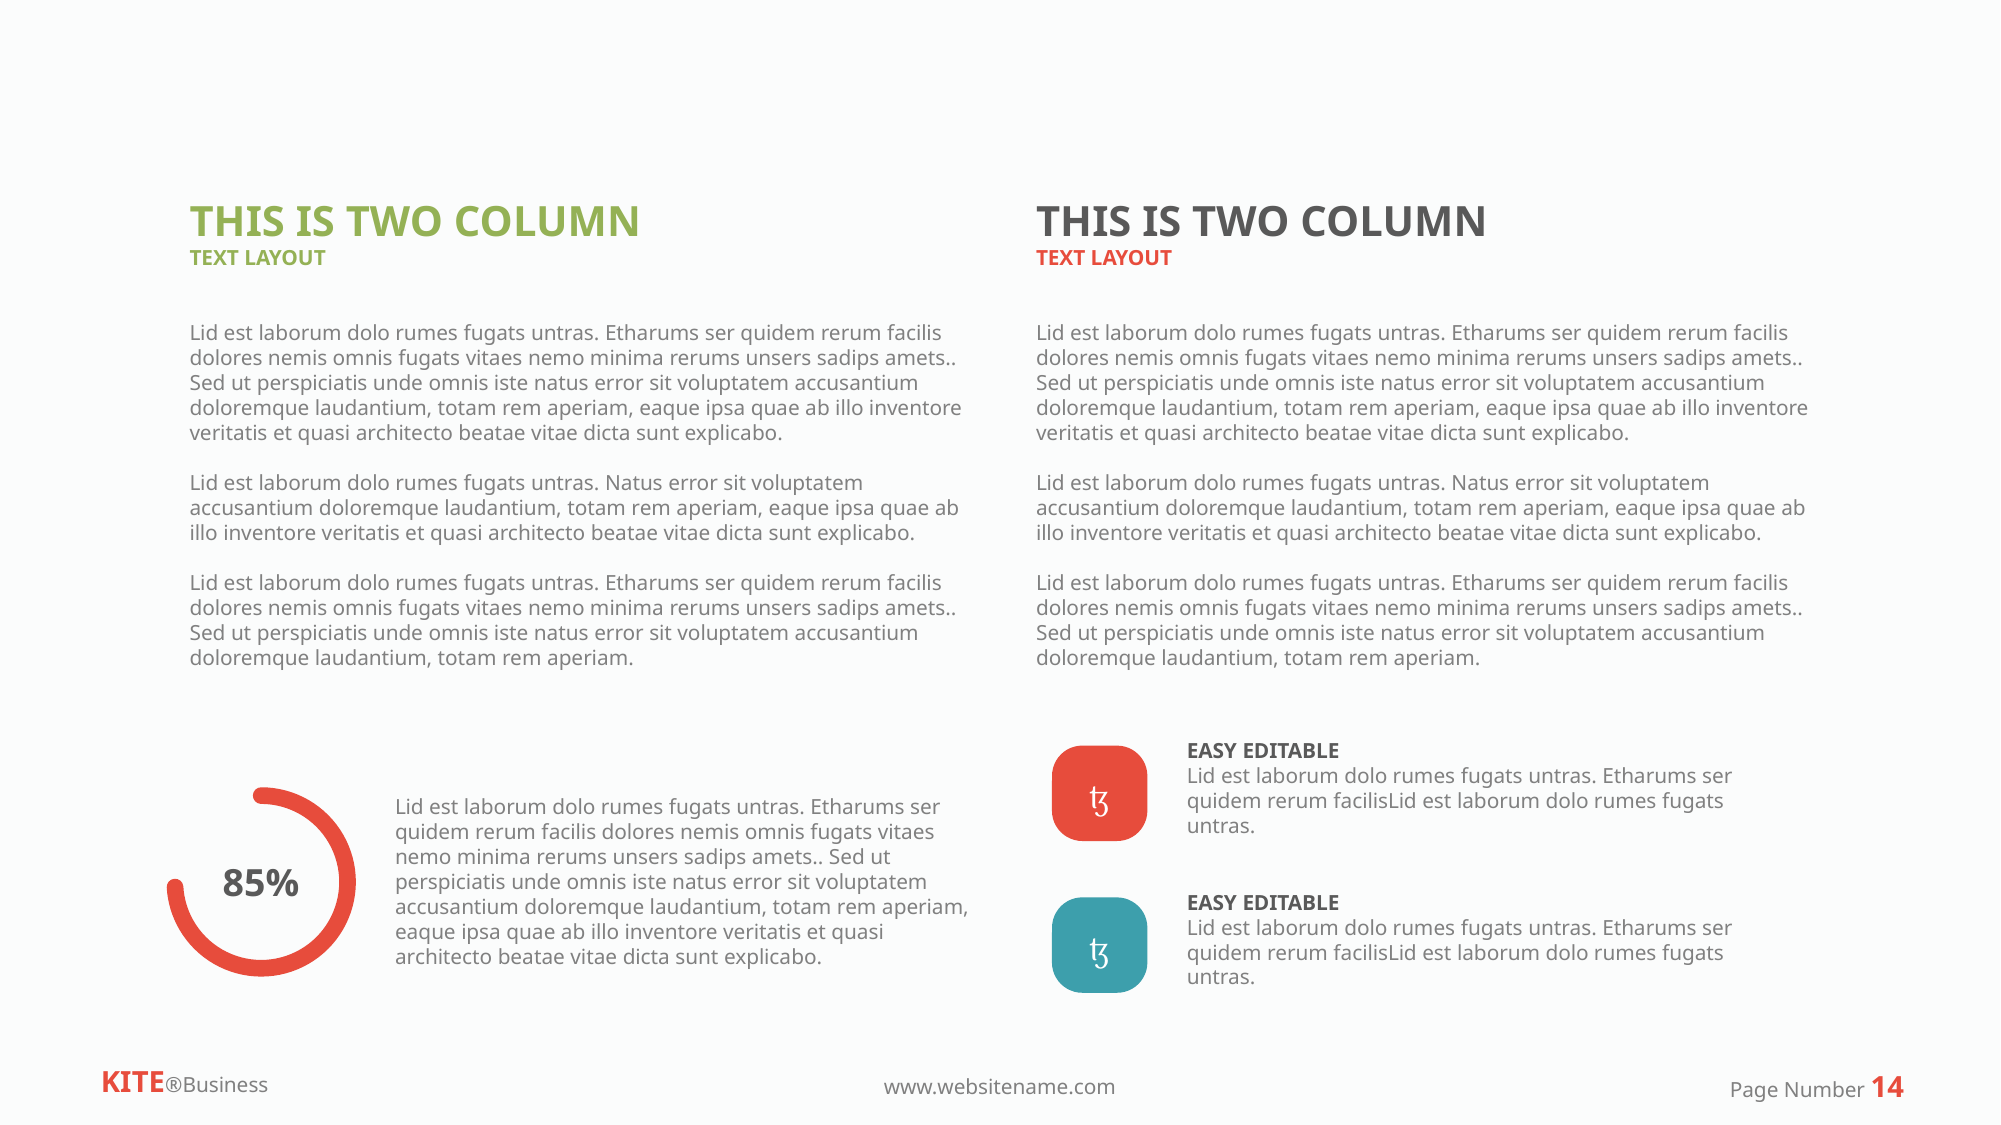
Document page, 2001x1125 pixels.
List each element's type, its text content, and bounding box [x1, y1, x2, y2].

text_box EASY EDITABLE Lid est laborum dolo rumes fugats untras. Etharums ser quidem rerum facilisLid est laborum dolo rumes fugats untras. [1172, 730, 1748, 845]
text_box  [1050, 744, 1149, 843]
text_box 85% [207, 851, 315, 912]
text_box THIS IS TWO COLUMN TEXT LAYOUT Lid est laborum dolo rumes fugats untras. Etharums ser quidem rerum facilis dolores nemis omnis fugats vitaes nemo minima rerums unsers sadips amets.. Sed ut perspiciatis unde omnis iste natus error sit voluptatem accusantium doloremque laudantium, totam rem aperiam, eaque ipsa quae ab illo inventore veritatis et quasi architecto beatae vitae dicta sunt explicabo. Lid est laborum dolo rumes fugats untras. Natus error sit voluptatem accusantium doloremque laudantium, totam rem aperiam, eaque ipsa quae ab illo inventore veritatis et quasi architecto beatae vitae dicta sunt explicabo. Lid est laborum dolo rumes fugats untras. Etharums ser quidem rerum facilis dolores nemis omnis fugats vitaes nemo minima rerums unsers sadips amets.. Sed ut perspiciatis unde omnis iste natus error sit voluptatem accusantium doloremque laudantium, totam rem aperiam. [174, 187, 1000, 677]
text_box KITE®Business [85, 1056, 284, 1106]
text_box THIS IS TWO COLUMN TEXT LAYOUT Lid est laborum dolo rumes fugats untras. Etharums ser quidem rerum facilis dolores nemis omnis fugats vitaes nemo minima rerums unsers sadips amets.. Sed ut perspiciatis unde omnis iste natus error sit voluptatem accusantium doloremque laudantium, totam rem aperiam, eaque ipsa quae ab illo inventore veritatis et quasi architecto beatae vitae dicta sunt explicabo. Lid est laborum dolo rumes fugats untras. Natus error sit voluptatem accusantium doloremque laudantium, totam rem aperiam, eaque ipsa quae ab illo inventore veritatis et quasi architecto beatae vitae dicta sunt explicabo. Lid est laborum dolo rumes fugats untras. Etharums ser quidem rerum facilis dolores nemis omnis fugats vitaes nemo minima rerums unsers sadips amets.. Sed ut perspiciatis unde omnis iste natus error sit voluptatem accusantium doloremque laudantium, totam rem aperiam. [1021, 187, 1847, 677]
text_box Page Number 14 [1715, 1061, 1919, 1112]
text_box  [1050, 896, 1149, 994]
text_box www.websitename.com [869, 1066, 1131, 1107]
text_box Lid est laborum dolo rumes fugats untras. Etharums ser quidem rerum facilis dolores nemis omnis fugats vitaes nemo minima rerums unsers sadips amets.. Sed ut perspiciatis unde omnis iste natus error sit voluptatem accusantium doloremque laudantium, totam rem aperiam, eaque ipsa quae ab illo inventore veritatis et quasi architecto beatae vitae dicta sunt explicabo. [380, 786, 994, 976]
text_box EASY EDITABLE Lid est laborum dolo rumes fugats untras. Etharums ser quidem rerum facilisLid est laborum dolo rumes fugats untras. [1172, 881, 1748, 997]
text_box [174, 795, 349, 969]
